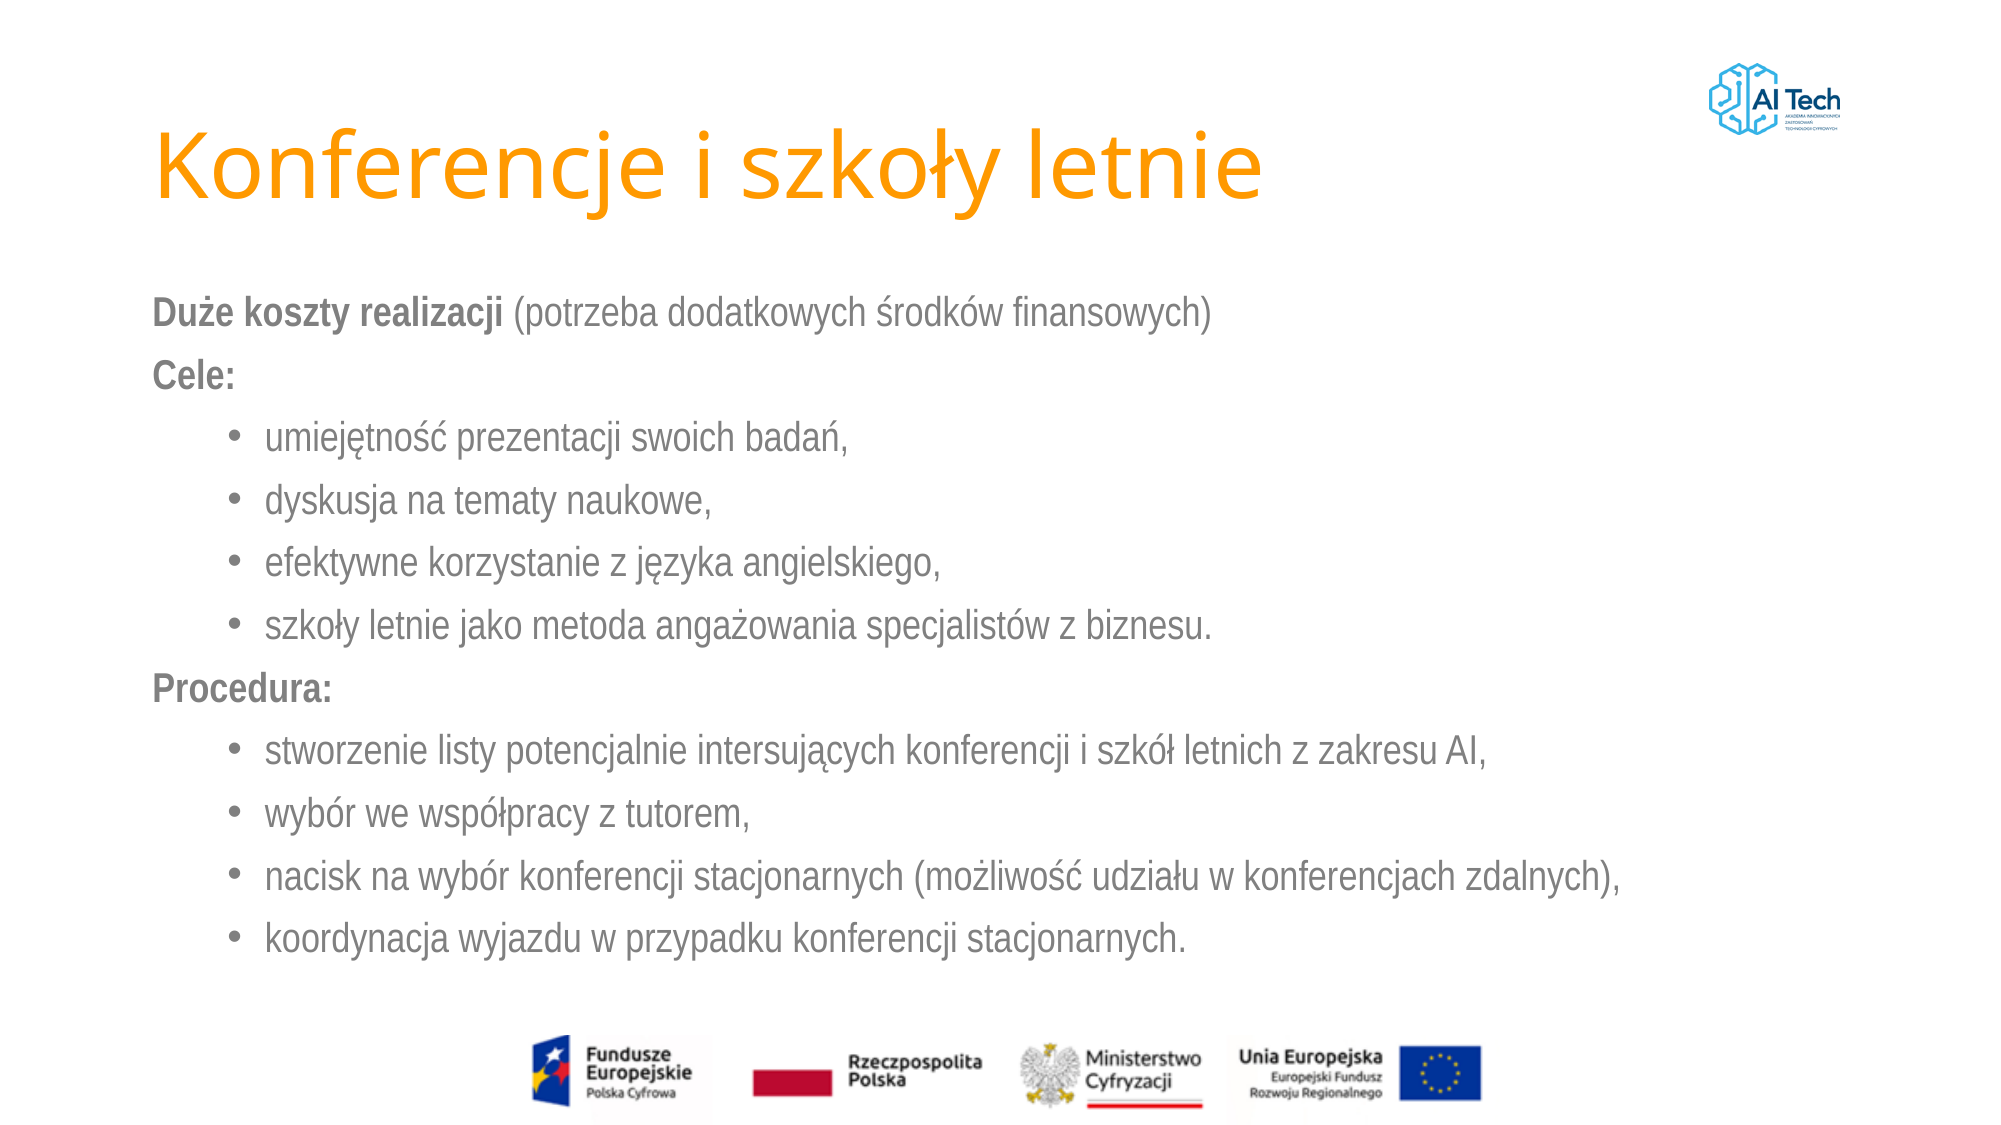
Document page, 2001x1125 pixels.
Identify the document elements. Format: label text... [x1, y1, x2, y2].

picture [499, 1035, 1501, 1125]
title Konferencje i szkoły letnie [137, 59, 1863, 277]
list Duże koszty realizacji (potrzeba dodatkowych środków finansowych) Cele: umiejętność prezentacji swoich badań, dyskusja na tematy naukowe, efektywne korzystanie z języka angielskiego, szkoły letnie jako metoda angażowania specjalistów z biznesu. Procedura: stworzenie listy potencjalnie intersujących konferencji i szkół letnich z zakresu AI, wybór we współpracy z tutorem, nacisk na wybór konferencji stacjonarnych (możliwość udziału w konferencjach zdalnych), koordynacja wyjazdu w przypadku konferencji stacjonarnych. [137, 277, 1863, 992]
